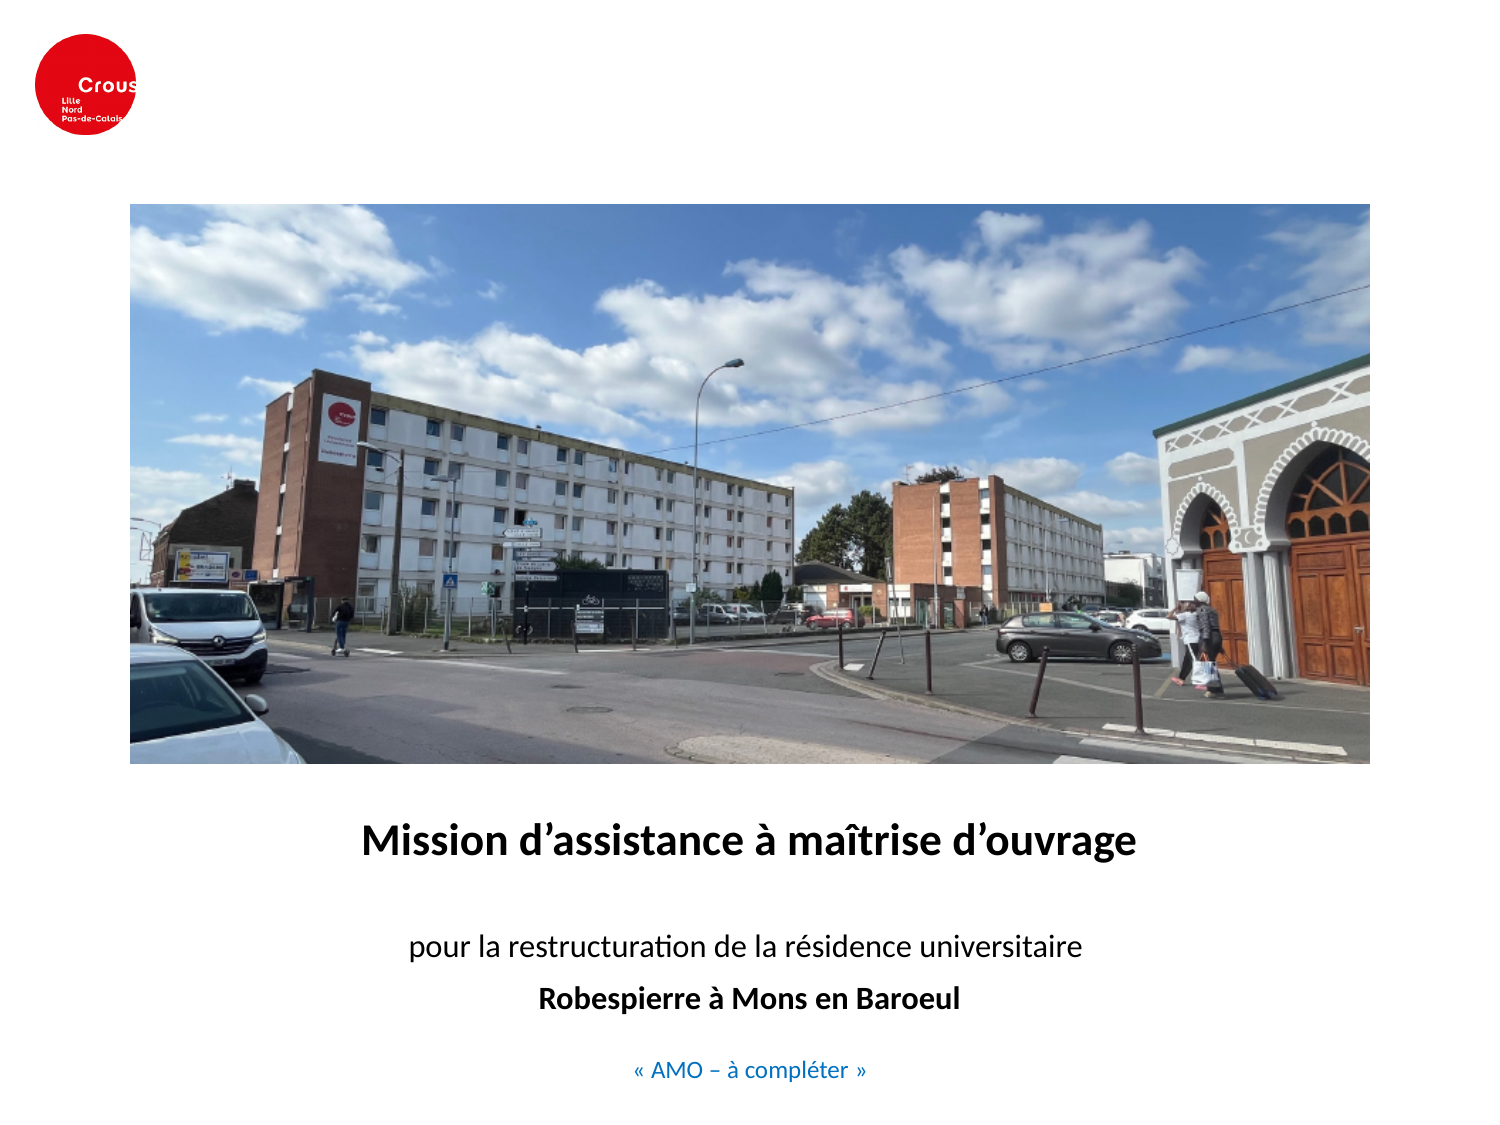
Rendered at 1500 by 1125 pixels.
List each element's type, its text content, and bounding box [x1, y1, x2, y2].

picture [35, 34, 136, 135]
footer « AMO – à compléter » [496, 1038, 1004, 1099]
text_box Mission d’assistance à maîtrise d’ouvrage pour la restructuration de la résidence universitaire Robespierre à Mons en Baroeul [35, 808, 1465, 1024]
picture [130, 204, 1370, 764]
